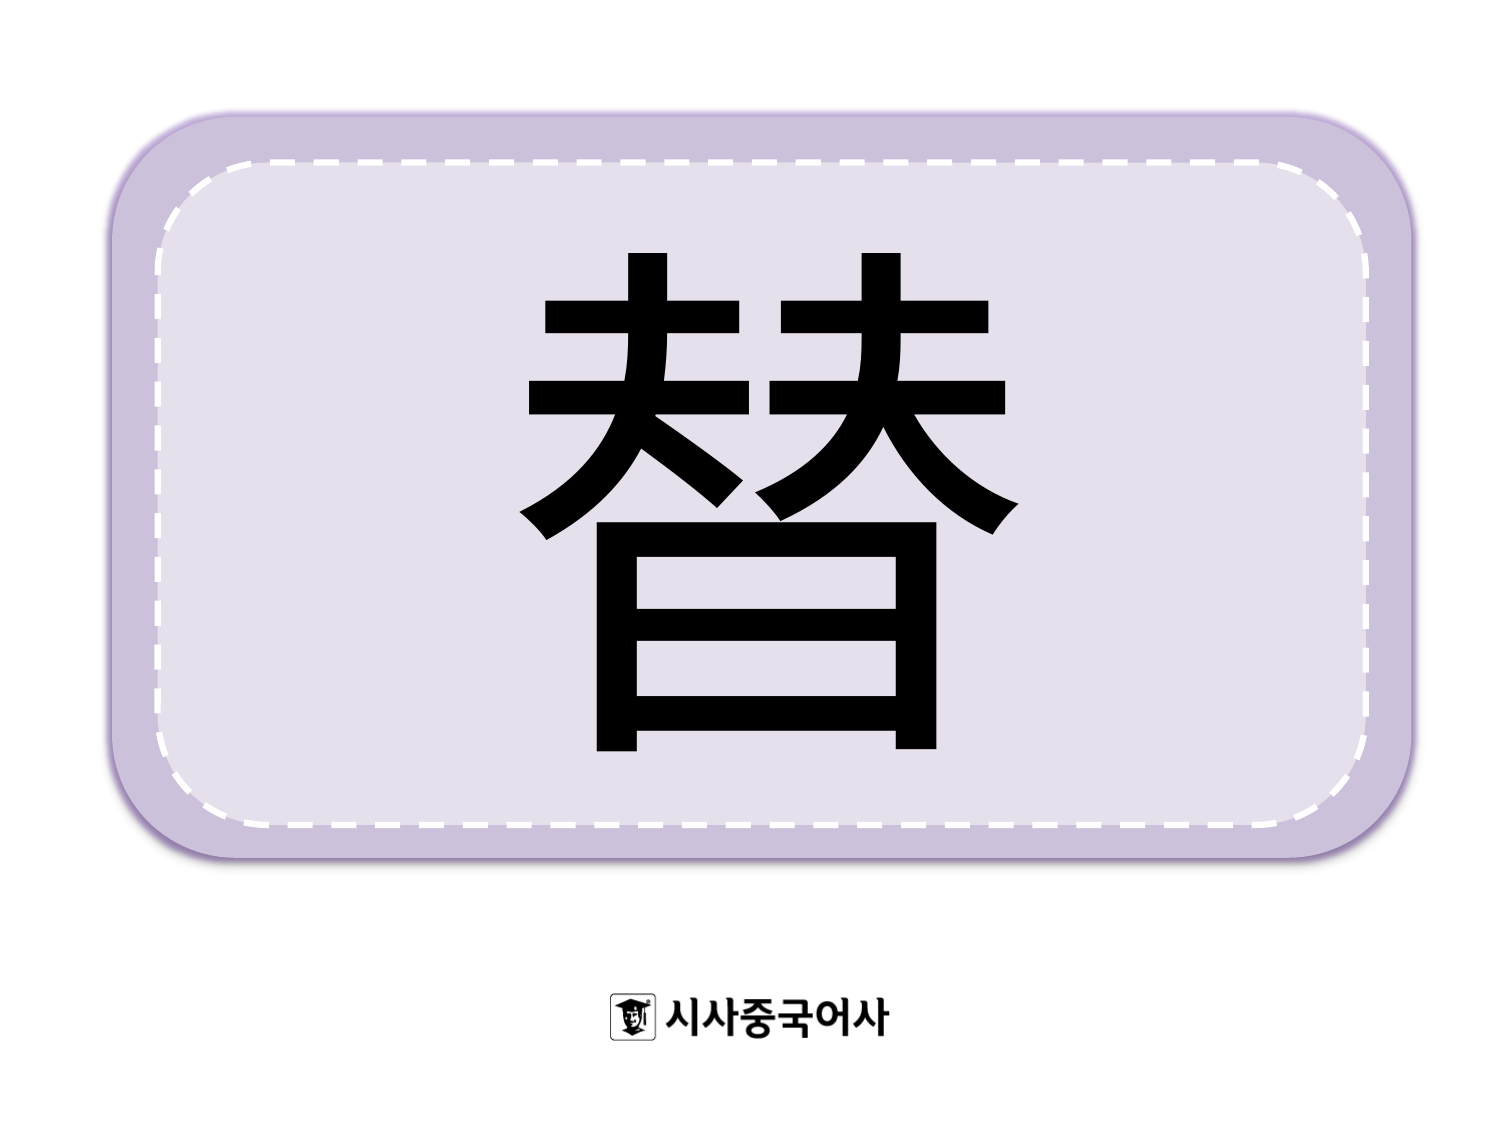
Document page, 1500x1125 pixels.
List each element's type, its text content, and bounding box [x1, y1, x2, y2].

text_box 替 [162, 160, 1371, 824]
picture [602, 987, 898, 1047]
